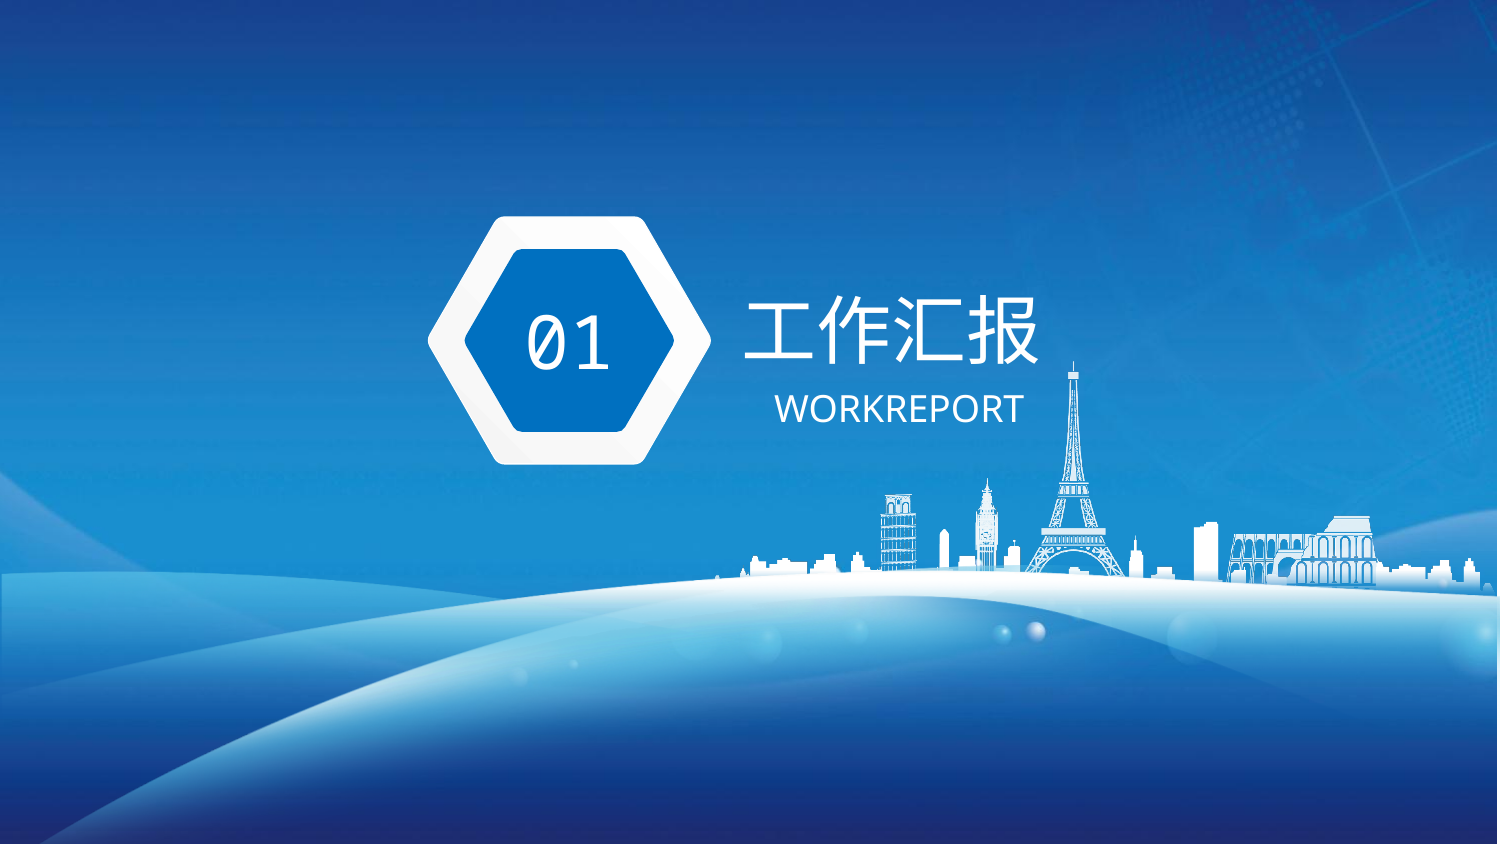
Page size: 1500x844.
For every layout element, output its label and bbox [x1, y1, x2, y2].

picture [0, 0, 1500, 844]
text_box [726, 275, 1148, 439]
text_box [427, 216, 712, 465]
